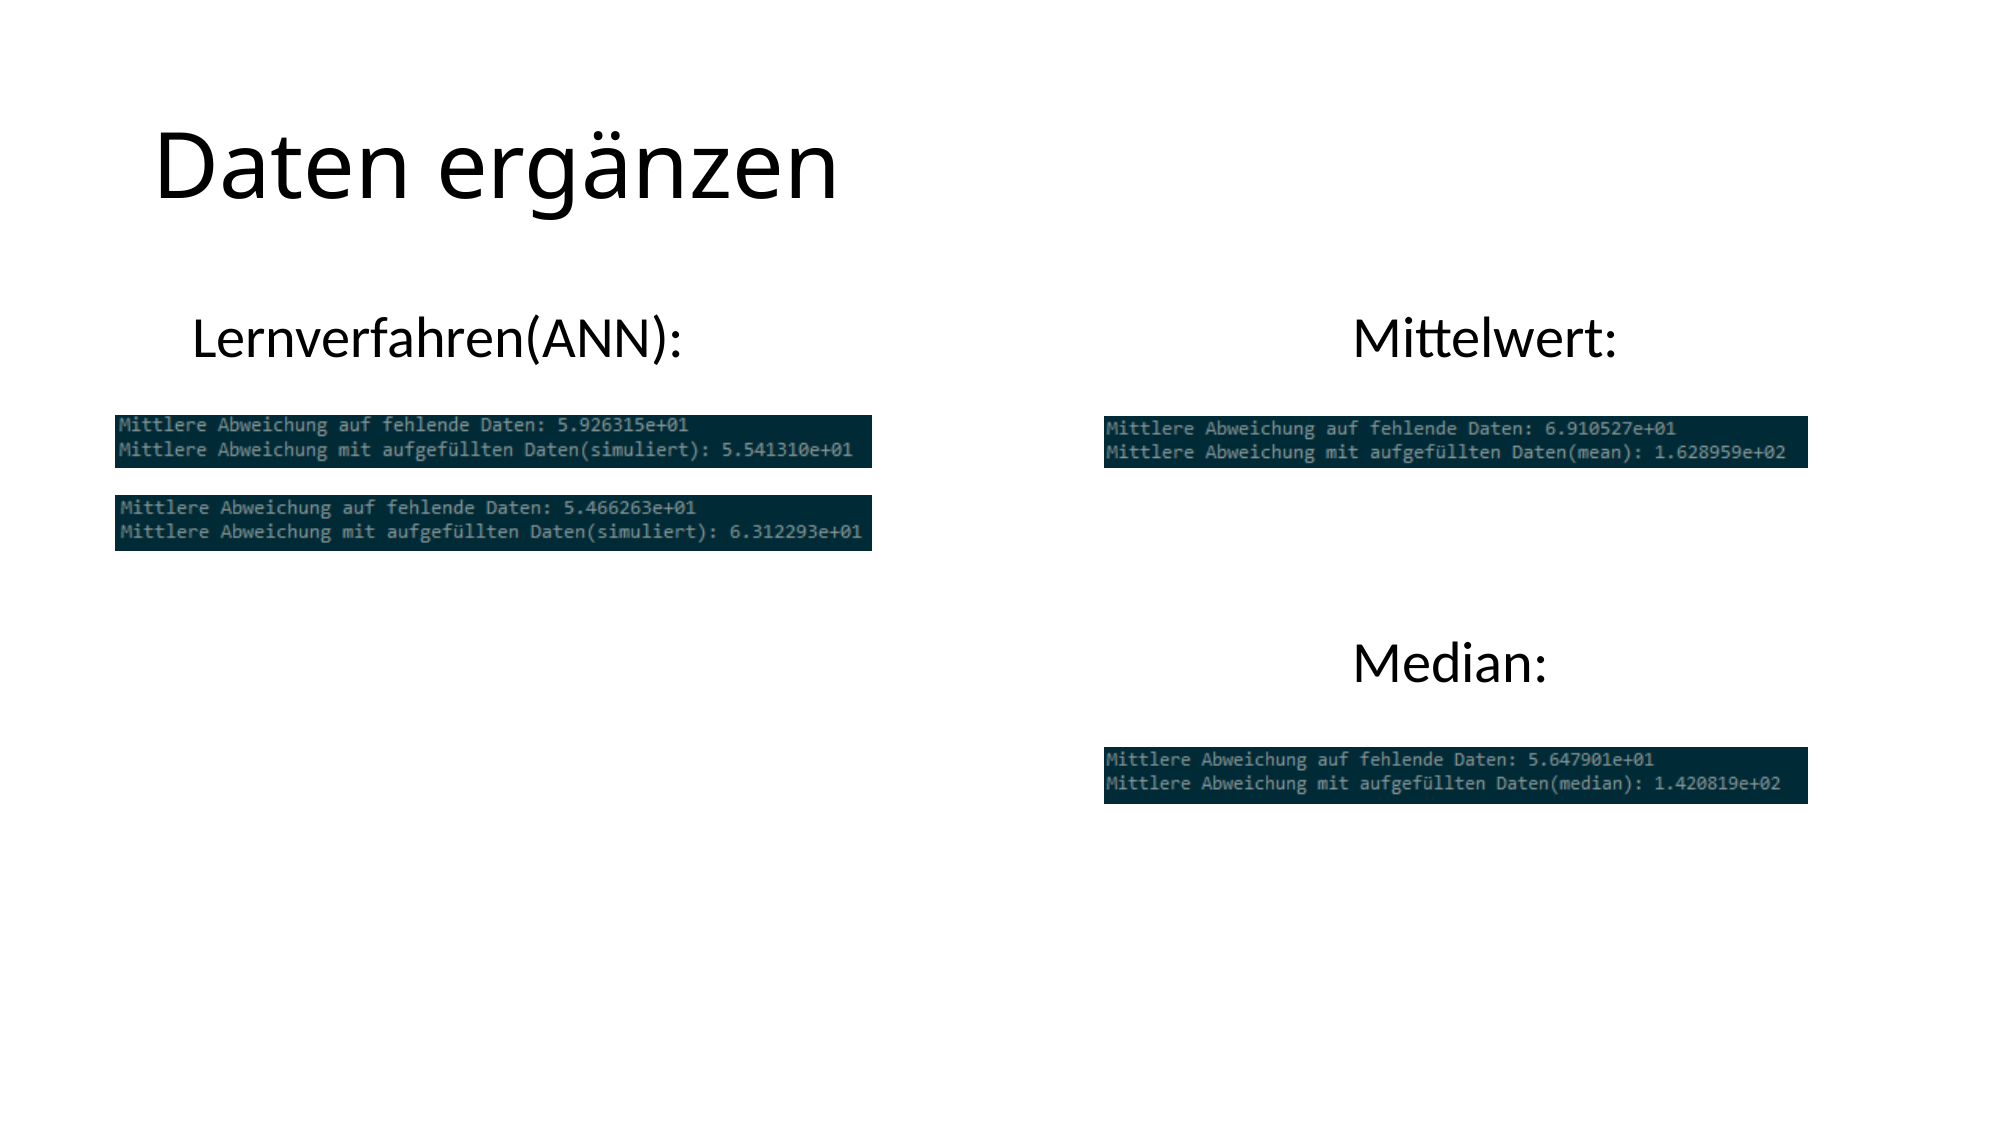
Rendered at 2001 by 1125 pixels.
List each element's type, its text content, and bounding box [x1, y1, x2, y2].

picture [787, 525, 795, 538]
picture [657, 446, 666, 456]
picture [588, 524, 595, 542]
picture [610, 529, 618, 538]
picture [340, 417, 371, 431]
picture [1206, 444, 1249, 458]
picture [1733, 446, 1775, 458]
picture [1414, 775, 1422, 789]
picture [135, 529, 142, 538]
picture [532, 525, 552, 538]
picture [619, 529, 641, 538]
picture [1560, 776, 1601, 789]
picture [200, 529, 209, 538]
picture [1456, 777, 1464, 789]
picture [1107, 444, 1128, 458]
picture [449, 443, 458, 456]
picture [1371, 444, 1402, 458]
picture [268, 529, 275, 538]
picture [268, 505, 275, 514]
picture [1151, 775, 1159, 789]
picture [352, 441, 360, 456]
picture [466, 524, 474, 538]
picture [1120, 752, 1127, 765]
picture [1202, 776, 1243, 789]
picture [121, 525, 132, 538]
picture [388, 529, 408, 538]
picture [1246, 776, 1254, 789]
picture [339, 446, 349, 456]
picture [1626, 776, 1631, 794]
picture [121, 501, 132, 514]
picture [1634, 425, 1643, 434]
picture [565, 529, 585, 538]
picture [1361, 775, 1390, 789]
picture [1535, 446, 1544, 458]
picture [1246, 756, 1253, 765]
picture [1272, 757, 1290, 765]
picture [1613, 756, 1622, 765]
picture [1550, 753, 1570, 765]
picture [1405, 421, 1413, 434]
picture [582, 441, 588, 461]
picture [1349, 446, 1358, 458]
picture [264, 422, 272, 431]
picture [1582, 753, 1601, 765]
picture [745, 443, 765, 456]
picture [1153, 421, 1161, 434]
picture [768, 443, 776, 456]
picture [520, 505, 541, 514]
picture [558, 446, 579, 456]
picture [1720, 777, 1727, 789]
picture [731, 527, 740, 538]
picture [1480, 449, 1501, 458]
picture [799, 443, 852, 456]
picture [614, 418, 623, 431]
picture [120, 418, 130, 431]
picture [1689, 446, 1709, 458]
picture [555, 525, 563, 538]
picture [723, 443, 732, 456]
picture [599, 529, 607, 538]
picture [427, 422, 447, 431]
picture [454, 529, 464, 538]
picture [488, 525, 497, 538]
picture [1371, 752, 1391, 765]
picture [154, 443, 163, 456]
picture [1773, 777, 1780, 784]
picture [1326, 449, 1337, 458]
picture [461, 441, 469, 456]
picture [1777, 446, 1785, 458]
picture [1466, 780, 1485, 789]
picture [1646, 753, 1653, 765]
picture [1319, 756, 1338, 765]
picture [592, 418, 612, 431]
picture [221, 500, 265, 514]
picture [145, 525, 164, 538]
picture [1382, 421, 1402, 434]
picture [1255, 776, 1273, 789]
picture [1519, 777, 1527, 789]
picture [421, 529, 442, 542]
picture [1425, 752, 1443, 765]
picture [1293, 780, 1306, 794]
picture [1529, 753, 1538, 765]
picture [1362, 752, 1369, 765]
picture [274, 442, 327, 461]
picture [603, 441, 634, 456]
list Lernverfahren(ANN): Mittelwert: Median: [137, 299, 1863, 1014]
picture [655, 529, 662, 538]
picture [1339, 444, 1347, 458]
picture [366, 525, 374, 538]
picture [1589, 422, 1610, 434]
picture [755, 525, 762, 537]
picture [789, 443, 798, 456]
picture [1415, 421, 1457, 434]
picture [1175, 449, 1194, 458]
picture [472, 441, 480, 456]
picture [1569, 422, 1577, 434]
picture [143, 417, 174, 431]
picture [1163, 449, 1172, 458]
picture [356, 529, 364, 538]
picture [853, 525, 861, 538]
picture [549, 443, 557, 456]
picture [1478, 753, 1485, 765]
picture [362, 443, 371, 456]
picture [133, 441, 141, 456]
picture [1372, 421, 1380, 434]
picture [1569, 446, 1574, 461]
picture [483, 443, 491, 456]
picture [587, 501, 629, 514]
picture [515, 422, 535, 431]
picture [1656, 446, 1665, 458]
picture [1120, 776, 1127, 789]
picture [399, 500, 419, 514]
picture [647, 441, 655, 456]
picture [1251, 444, 1260, 458]
picture [1646, 424, 1653, 434]
picture [1330, 776, 1338, 789]
picture [1182, 756, 1191, 765]
picture [625, 418, 688, 431]
picture [1514, 446, 1534, 458]
picture [1711, 446, 1731, 458]
picture [1613, 422, 1621, 434]
picture [1161, 756, 1180, 765]
picture [175, 446, 207, 456]
picture [1403, 756, 1422, 765]
picture [1153, 444, 1161, 458]
picture [765, 525, 773, 538]
picture [1141, 753, 1148, 765]
picture [422, 500, 430, 514]
picture [565, 501, 574, 514]
title Daten ergänzen [137, 59, 1863, 278]
picture [343, 529, 353, 538]
picture [343, 500, 375, 514]
picture [488, 501, 508, 514]
picture [450, 417, 469, 431]
picture [664, 525, 695, 538]
picture [1252, 421, 1259, 434]
picture [643, 524, 651, 538]
picture [221, 524, 265, 538]
picture [631, 501, 641, 514]
picture [483, 418, 513, 431]
picture [478, 524, 485, 538]
picture [1529, 777, 1558, 794]
picture [1403, 449, 1424, 463]
picture [1120, 421, 1128, 434]
picture [1161, 780, 1191, 789]
picture [636, 441, 644, 456]
picture [432, 500, 475, 514]
picture [1572, 753, 1580, 765]
picture [1426, 444, 1468, 458]
picture [135, 505, 142, 514]
picture [166, 441, 174, 456]
picture [559, 418, 568, 431]
picture [168, 524, 175, 538]
picture [1603, 780, 1622, 789]
picture [178, 529, 198, 538]
picture [1546, 422, 1556, 434]
picture [1487, 756, 1501, 765]
picture [498, 529, 519, 538]
picture [200, 505, 209, 514]
picture [581, 418, 590, 431]
picture [1546, 449, 1566, 458]
picture [411, 524, 419, 537]
picture [175, 422, 207, 431]
picture [1142, 422, 1150, 434]
picture [1656, 777, 1664, 789]
picture [1498, 777, 1517, 789]
picture [1318, 780, 1328, 789]
picture [526, 443, 546, 456]
picture [384, 417, 393, 431]
picture [493, 446, 513, 456]
picture [438, 441, 447, 456]
picture [1502, 756, 1507, 765]
picture [1206, 421, 1249, 434]
picture [178, 505, 198, 514]
picture [1580, 422, 1588, 434]
picture [277, 500, 331, 518]
picture [219, 417, 261, 431]
picture [509, 501, 519, 514]
picture [779, 443, 787, 456]
picture [264, 441, 272, 456]
picture [1676, 777, 1686, 789]
picture [1130, 777, 1148, 789]
picture [1730, 777, 1780, 789]
picture [1446, 775, 1454, 789]
picture [1655, 422, 1676, 434]
picture [1272, 780, 1294, 789]
picture [1185, 425, 1194, 434]
picture [1423, 775, 1443, 789]
picture [1625, 753, 1643, 765]
picture [1601, 449, 1621, 458]
picture [1151, 752, 1159, 765]
picture [692, 442, 698, 461]
picture [1202, 752, 1243, 765]
picture [1456, 753, 1475, 765]
picture [1131, 753, 1137, 765]
picture [274, 417, 327, 436]
picture [1470, 422, 1490, 434]
picture [1107, 777, 1117, 789]
picture [1107, 422, 1118, 434]
picture [1578, 449, 1599, 458]
picture [1261, 445, 1315, 463]
picture [120, 443, 130, 456]
picture [798, 525, 807, 538]
picture [277, 524, 331, 542]
picture [810, 525, 851, 538]
picture [416, 446, 437, 461]
picture [417, 417, 425, 431]
picture [1469, 446, 1479, 458]
picture [1131, 422, 1139, 434]
picture [1163, 425, 1172, 434]
picture [1107, 753, 1117, 765]
picture [1341, 752, 1348, 765]
picture [219, 442, 261, 456]
picture [1293, 756, 1306, 770]
picture [1327, 425, 1347, 434]
picture [1392, 780, 1412, 794]
picture [1604, 753, 1612, 765]
picture [1394, 752, 1400, 765]
picture [669, 443, 688, 456]
picture [383, 441, 414, 456]
picture [389, 500, 397, 513]
picture [776, 525, 784, 538]
picture [143, 443, 152, 456]
picture [1175, 425, 1183, 434]
picture [700, 524, 705, 542]
picture [1261, 421, 1315, 439]
picture [1255, 752, 1272, 765]
picture [1350, 421, 1358, 434]
picture [1502, 425, 1523, 434]
picture [1688, 777, 1717, 789]
picture [1340, 777, 1348, 789]
picture [1625, 444, 1631, 463]
picture [1130, 446, 1150, 458]
picture [443, 524, 452, 537]
picture [1624, 422, 1632, 434]
picture [133, 422, 141, 431]
picture [643, 501, 695, 514]
picture [145, 501, 164, 514]
picture [1493, 422, 1501, 434]
picture [1677, 446, 1687, 458]
picture [168, 500, 175, 514]
picture [394, 417, 415, 431]
